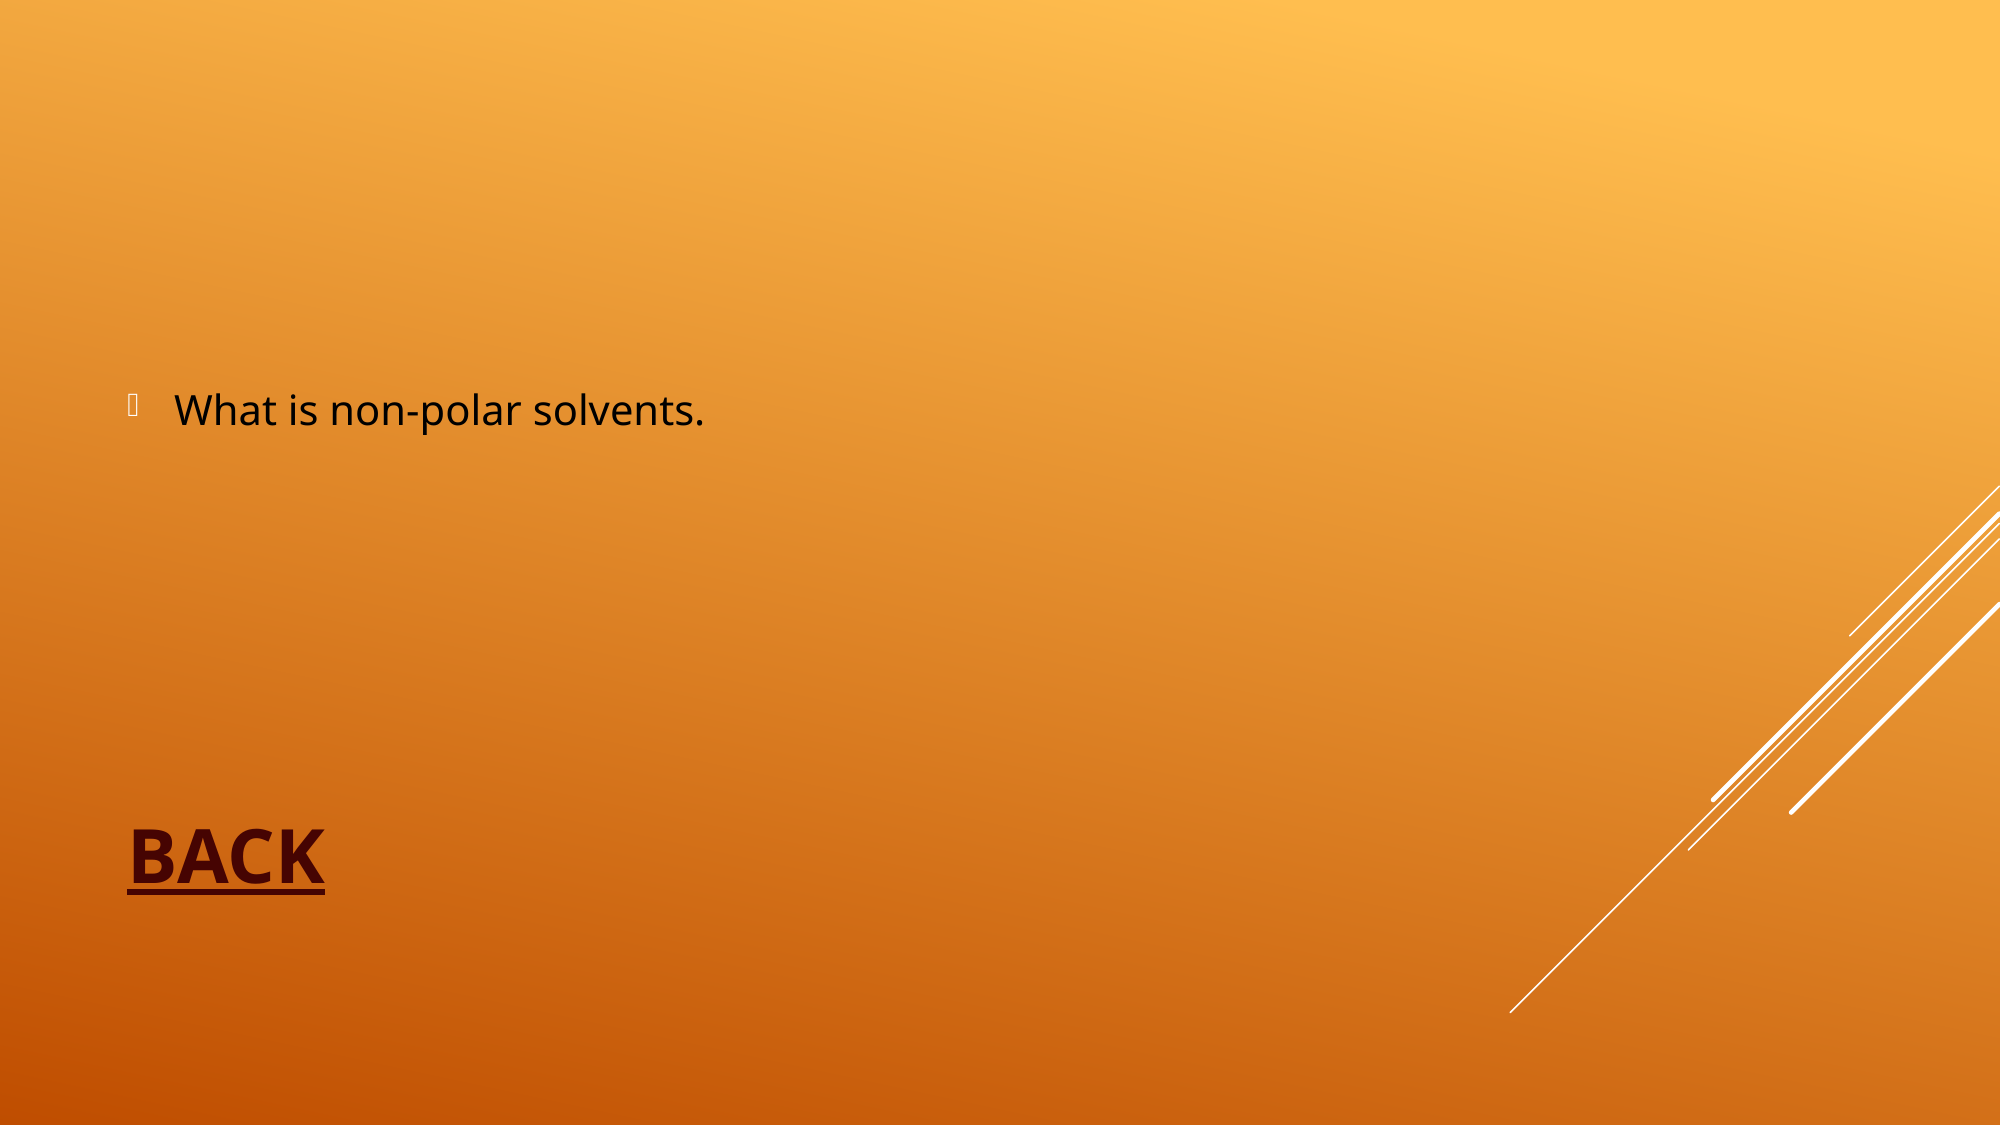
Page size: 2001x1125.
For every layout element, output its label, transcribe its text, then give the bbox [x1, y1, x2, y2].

title Back [112, 736, 1513, 984]
list What is non-polar solvents. [112, 112, 1513, 706]
